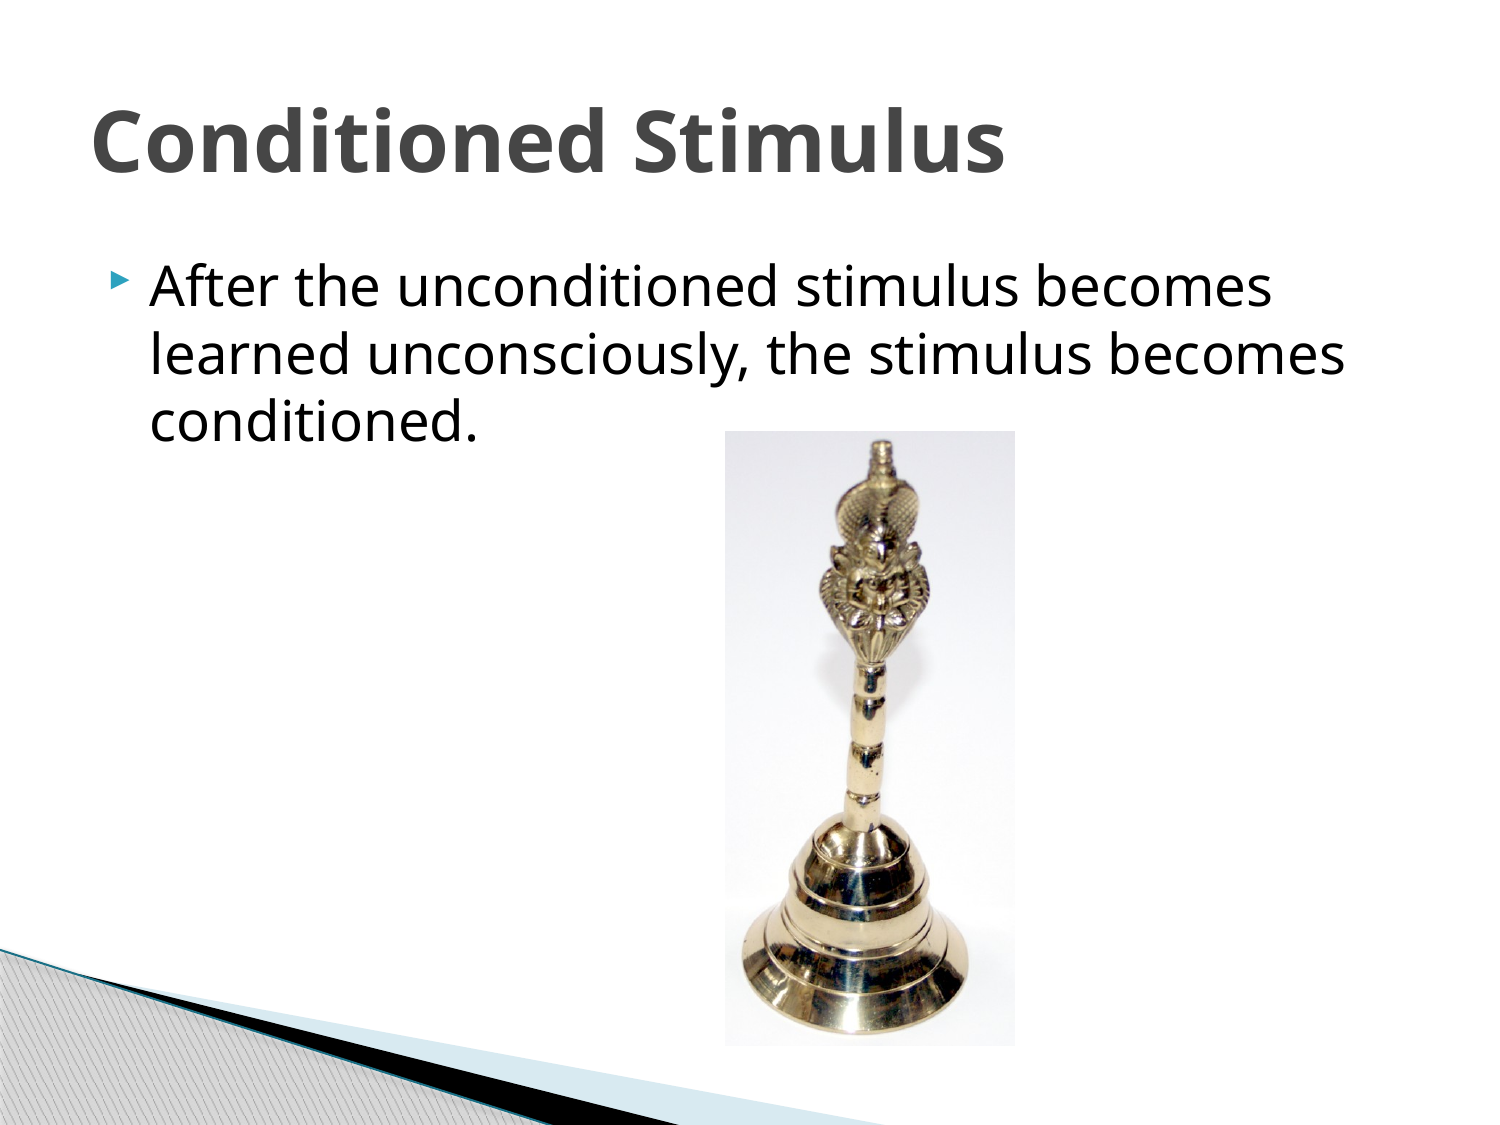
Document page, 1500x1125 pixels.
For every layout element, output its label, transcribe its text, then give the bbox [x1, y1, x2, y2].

picture [724, 430, 1015, 1046]
title Conditioned Stimulus [75, 45, 1425, 233]
list After the unconditioned stimulus becomes learned unconsciously, the stimulus becomes conditioned. [75, 243, 1425, 986]
